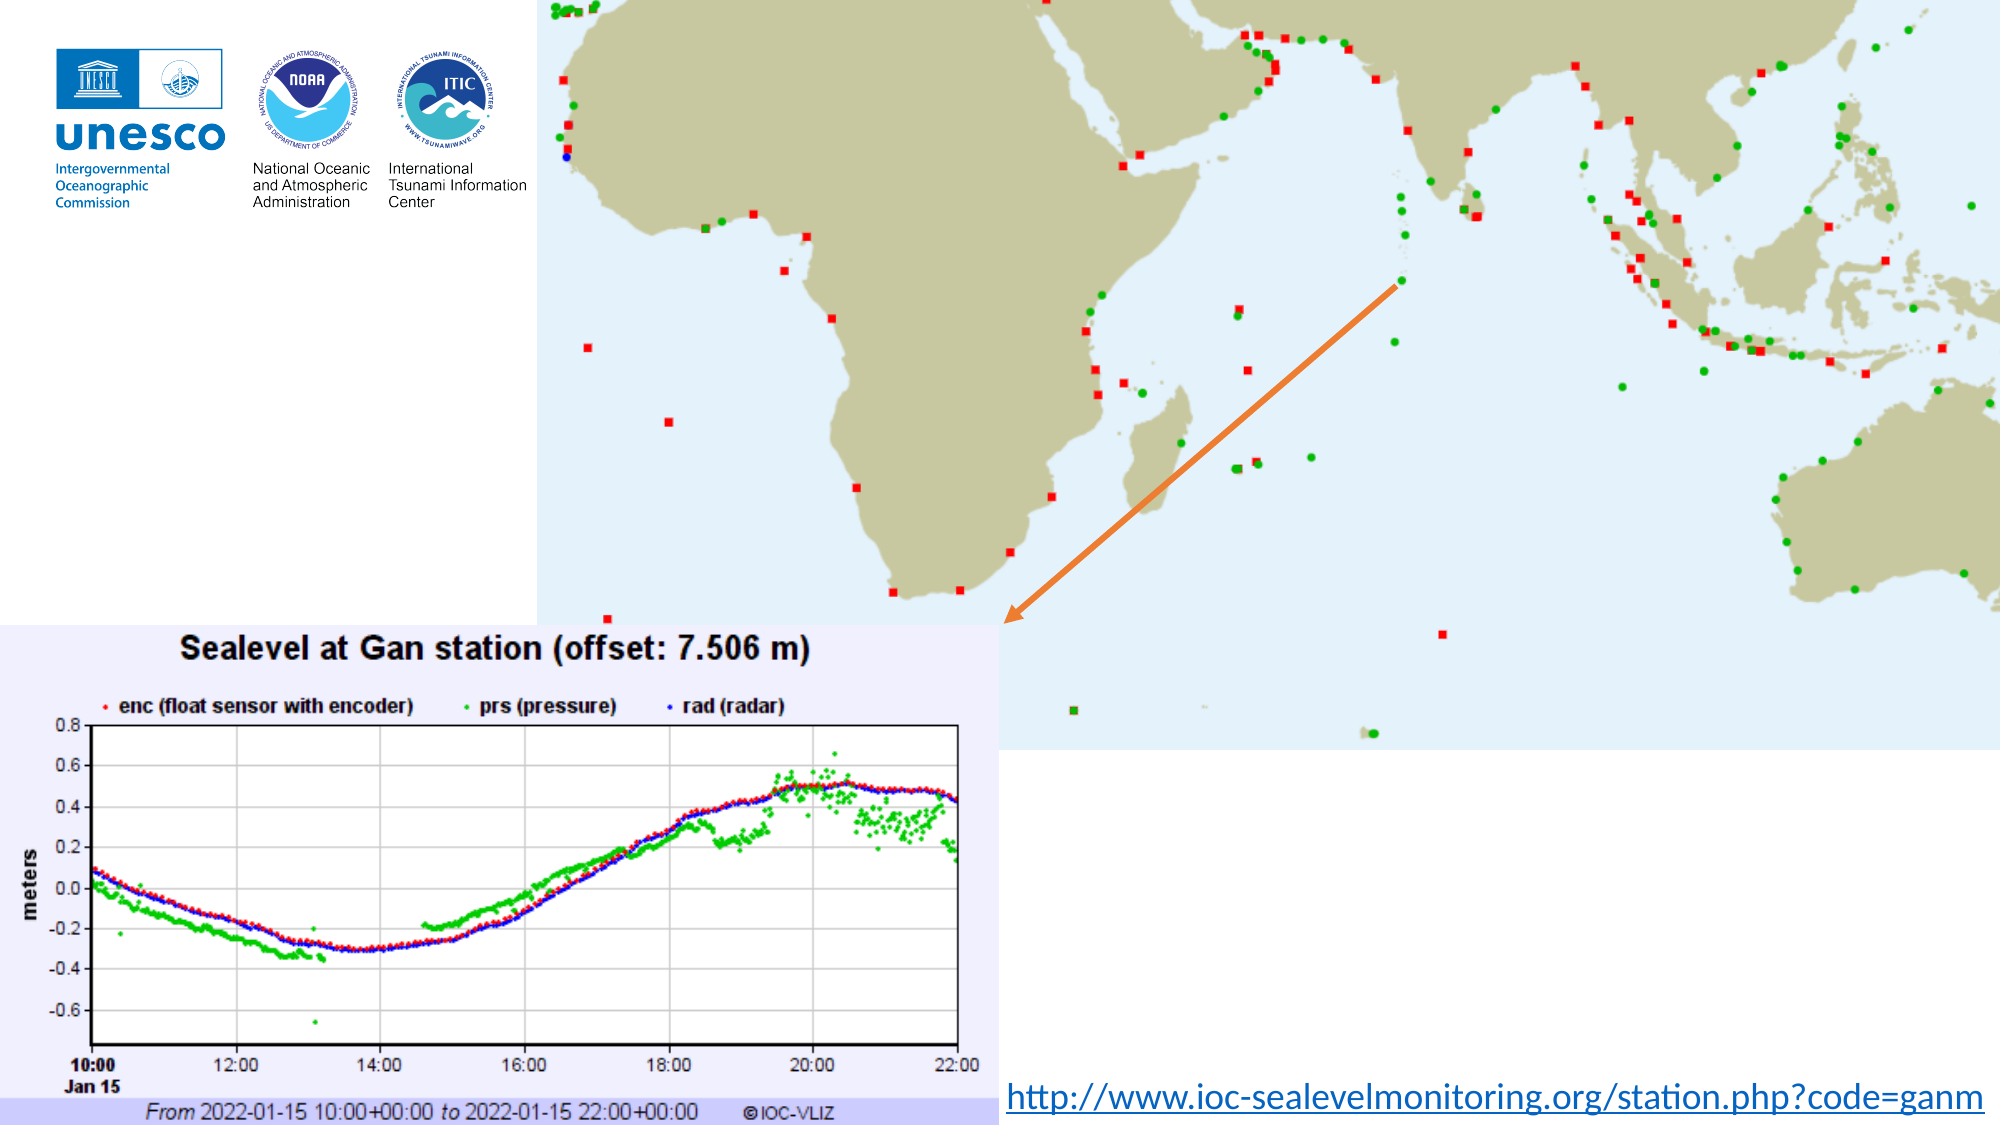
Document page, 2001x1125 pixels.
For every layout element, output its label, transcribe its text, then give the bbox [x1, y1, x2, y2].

text_box http://www.ioc-sealevelmonitoring.org/station.php?code=ganm [999, 1064, 2000, 1125]
picture [0, 0, 2000, 1125]
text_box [1003, 285, 1397, 624]
picture [43, 35, 527, 221]
